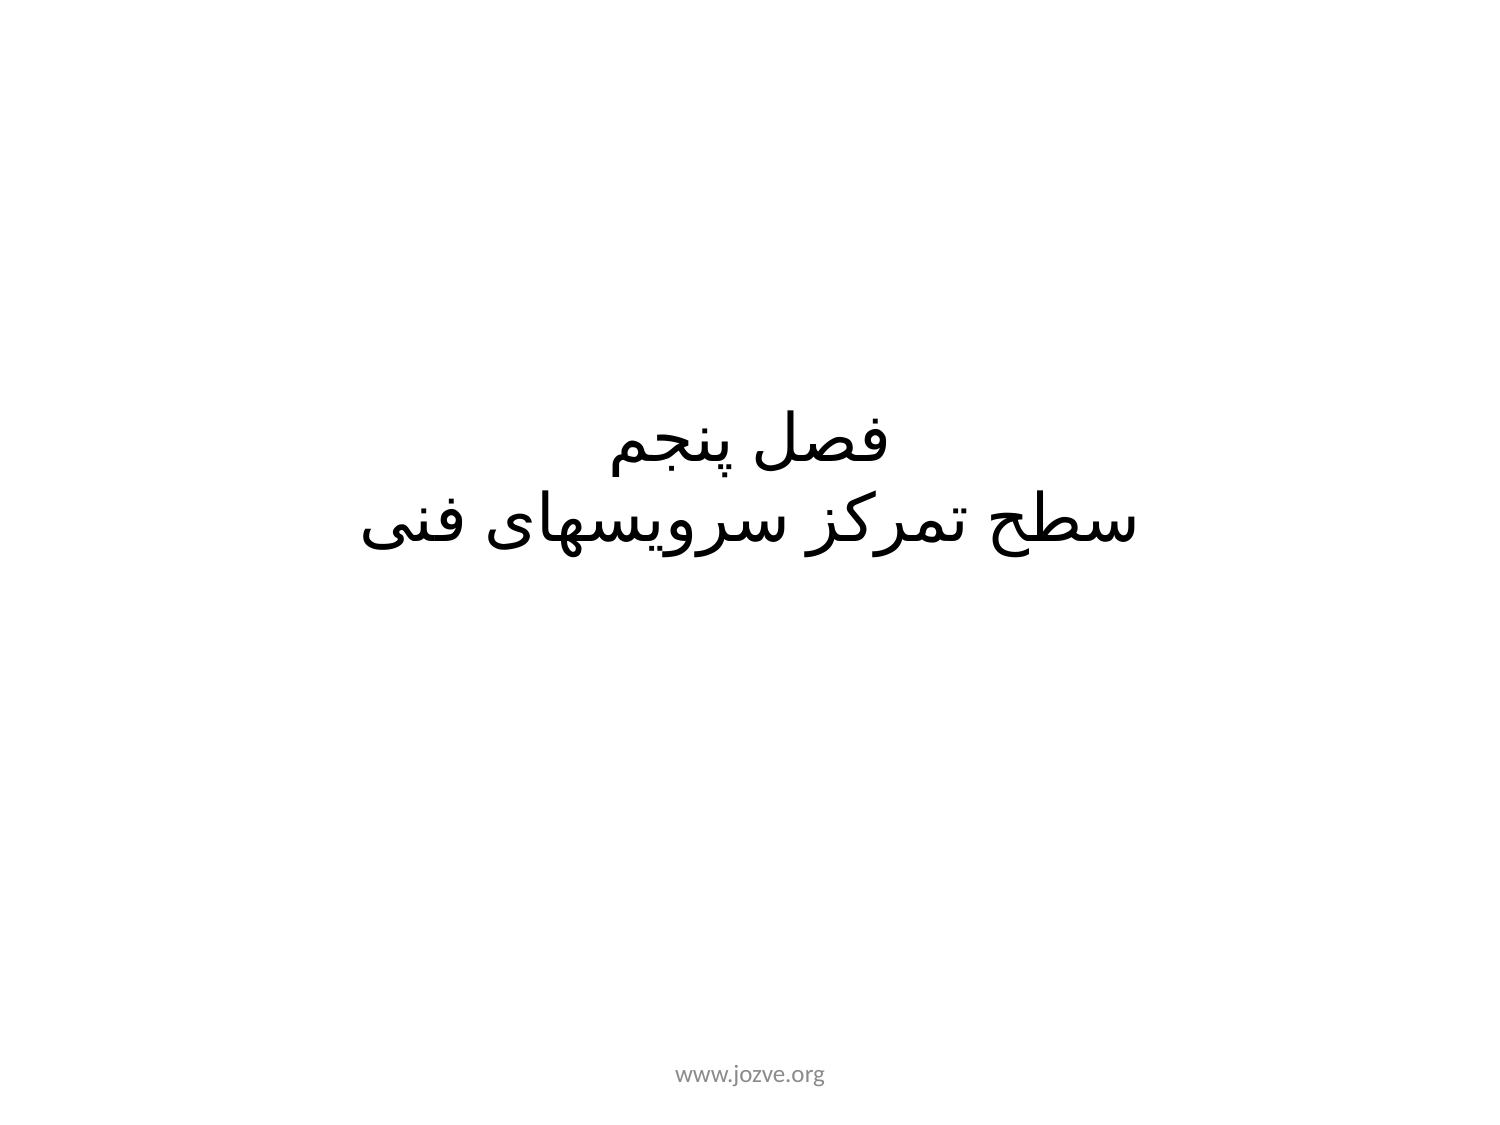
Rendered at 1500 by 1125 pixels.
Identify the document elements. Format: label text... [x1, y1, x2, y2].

title فصل پنجم سطح تمرکز سرویسهای فنی [75, 45, 1425, 906]
footer www.jozve.org [512, 1042, 988, 1103]
